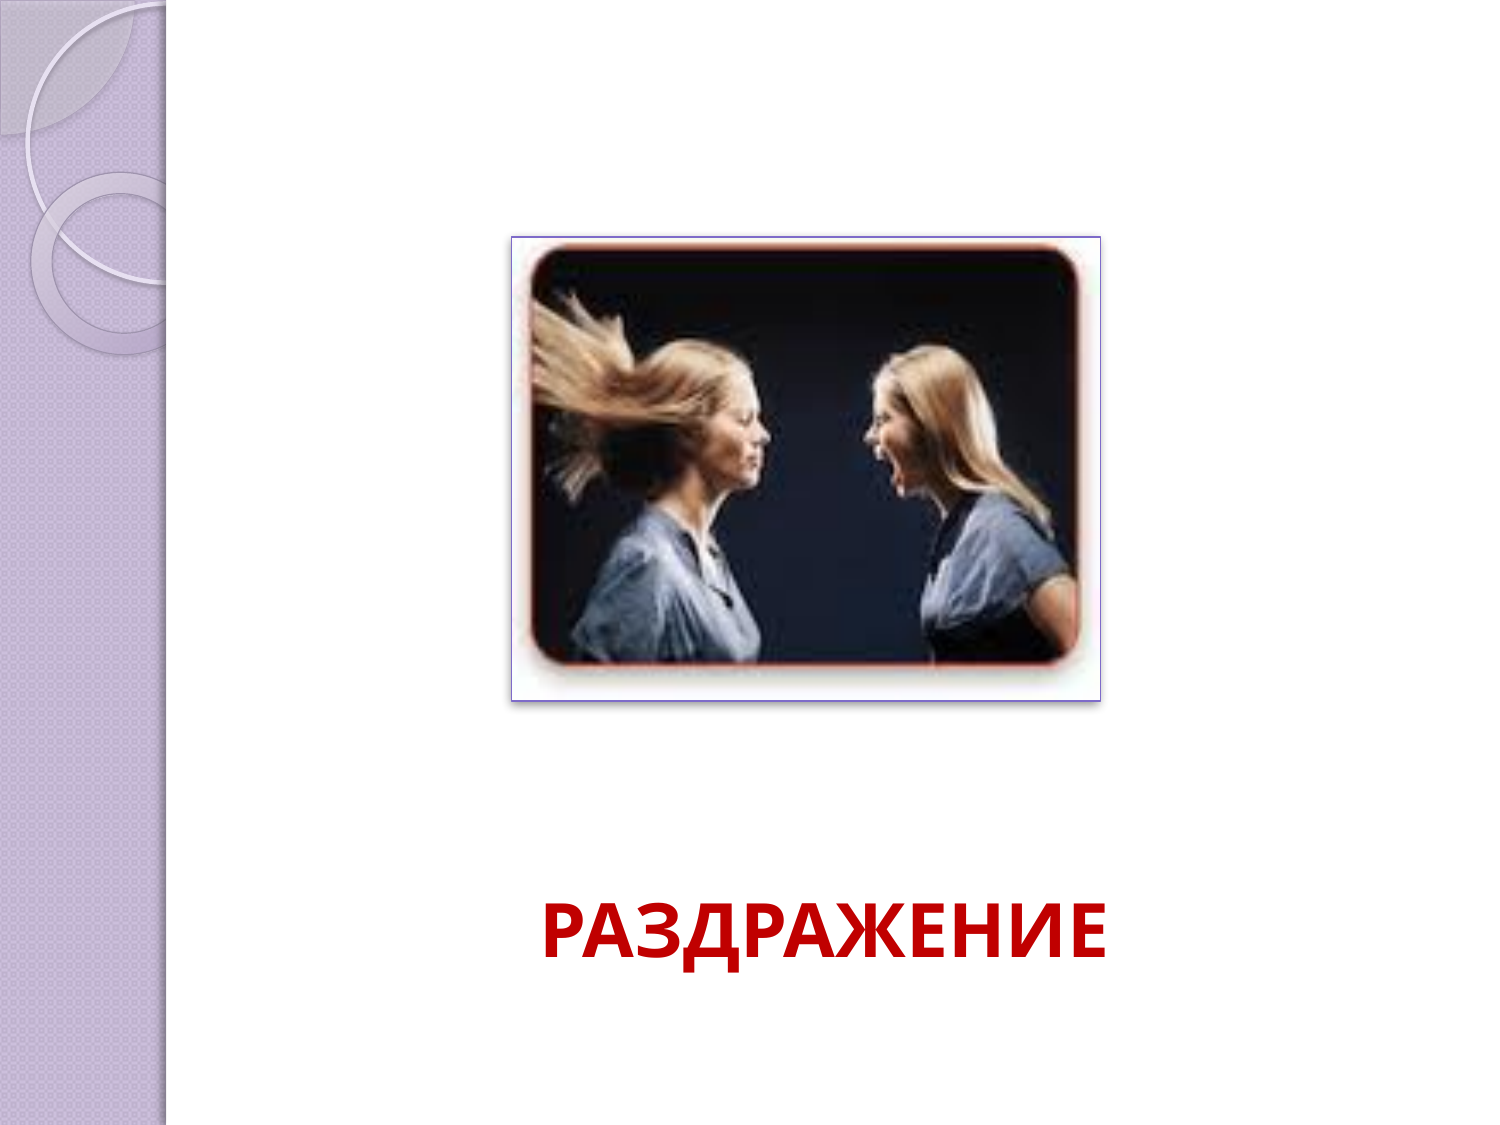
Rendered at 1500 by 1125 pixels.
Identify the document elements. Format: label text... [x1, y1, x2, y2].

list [512, 237, 1101, 701]
text_box РАЗДРАЖЕНИЕ [524, 874, 1313, 980]
